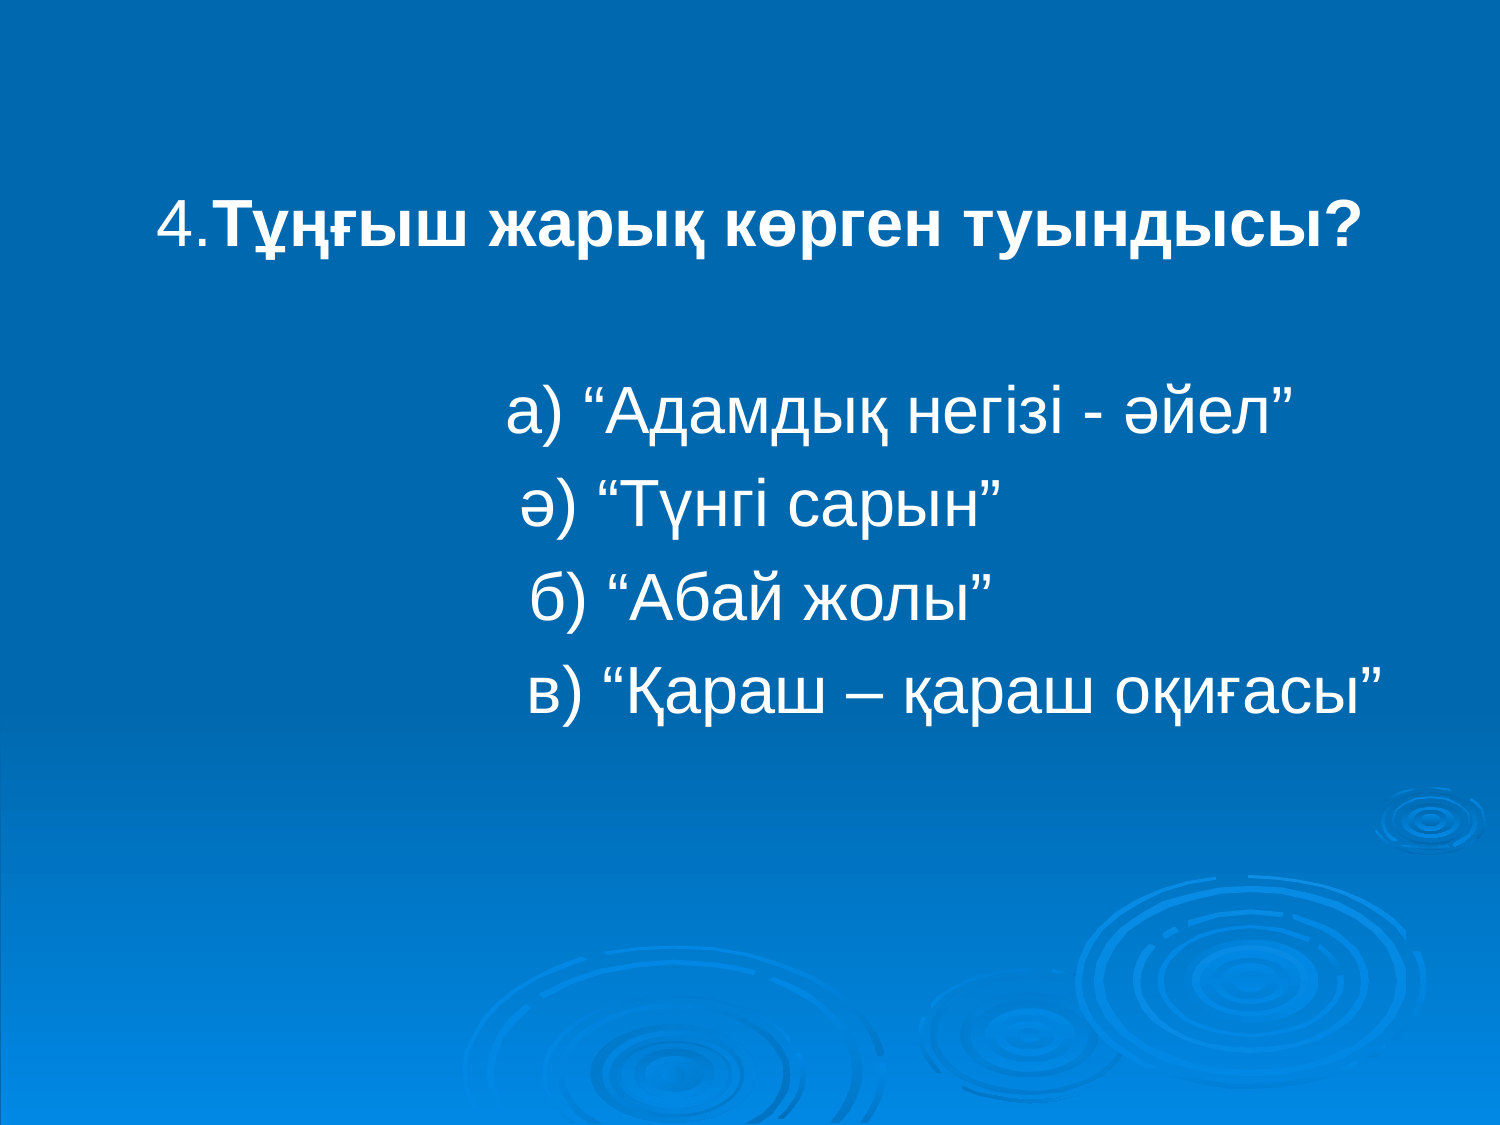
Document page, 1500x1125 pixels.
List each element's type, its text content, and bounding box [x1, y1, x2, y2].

list 4.Тұңғыш жарық көрген туындысы? а) “Адамдық негізі - әйел” ә) “Түнгі сарын” б) “Абай жолы” в) “Қараш – қараш оқиғасы” [76, 172, 1428, 1011]
